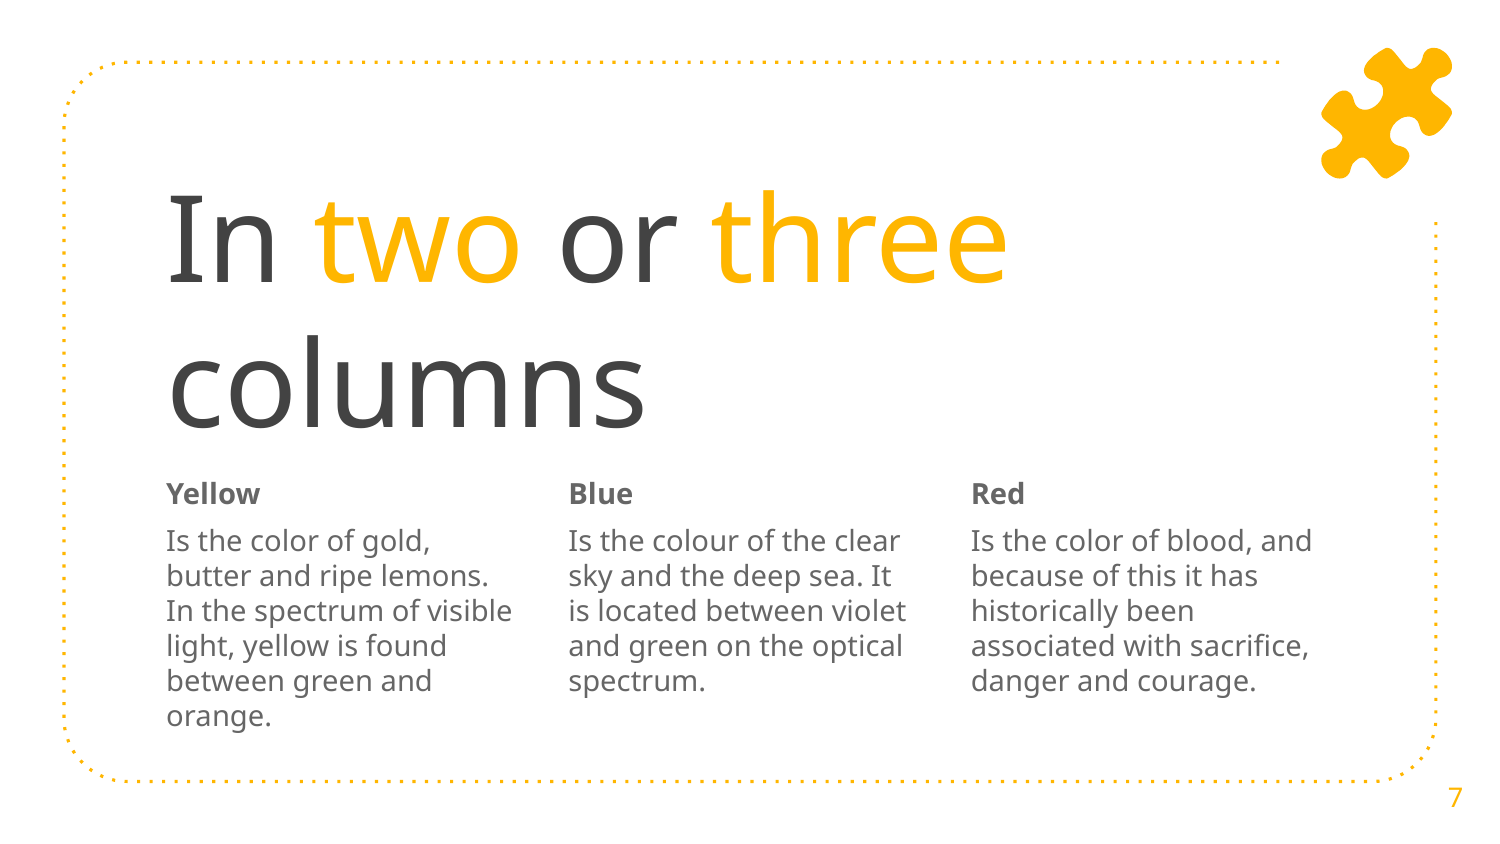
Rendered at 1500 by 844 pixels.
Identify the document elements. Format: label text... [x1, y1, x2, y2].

title In two or three columns [151, 146, 1278, 287]
list Red Is the color of blood, and because of this it has historically been associated with sacrifice, danger and courage. [955, 459, 1339, 796]
slide_number 7 [1411, 753, 1500, 844]
list Blue Is the colour of the clear sky and the deep sea. It is located between violet and green on the optical spectrum. [553, 459, 936, 796]
list Yellow Is the color of gold, butter and ripe lemons. In the spectrum of visible light, yellow is found between green and orange. [151, 459, 534, 796]
text_box [1321, 47, 1452, 179]
